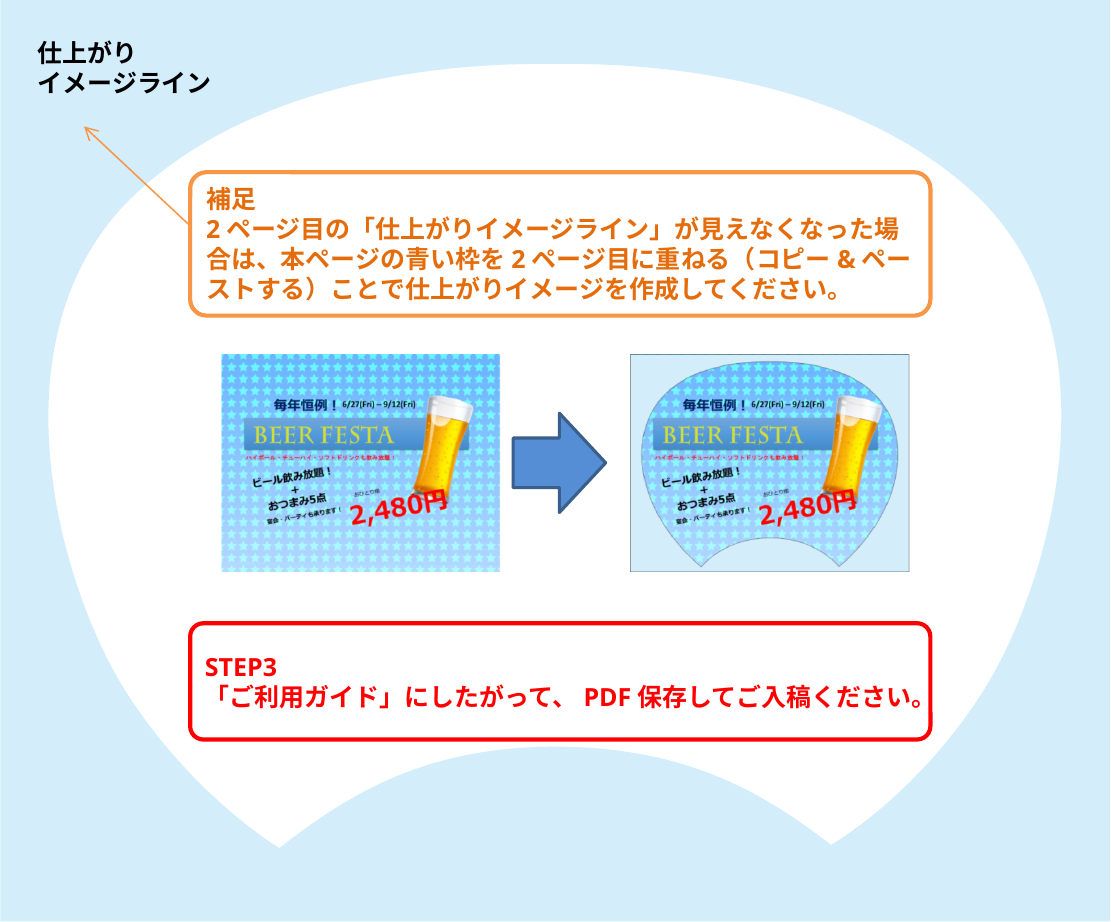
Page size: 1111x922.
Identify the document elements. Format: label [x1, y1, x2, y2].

picture [0, 0, 1111, 922]
text_box [83, 126, 191, 226]
